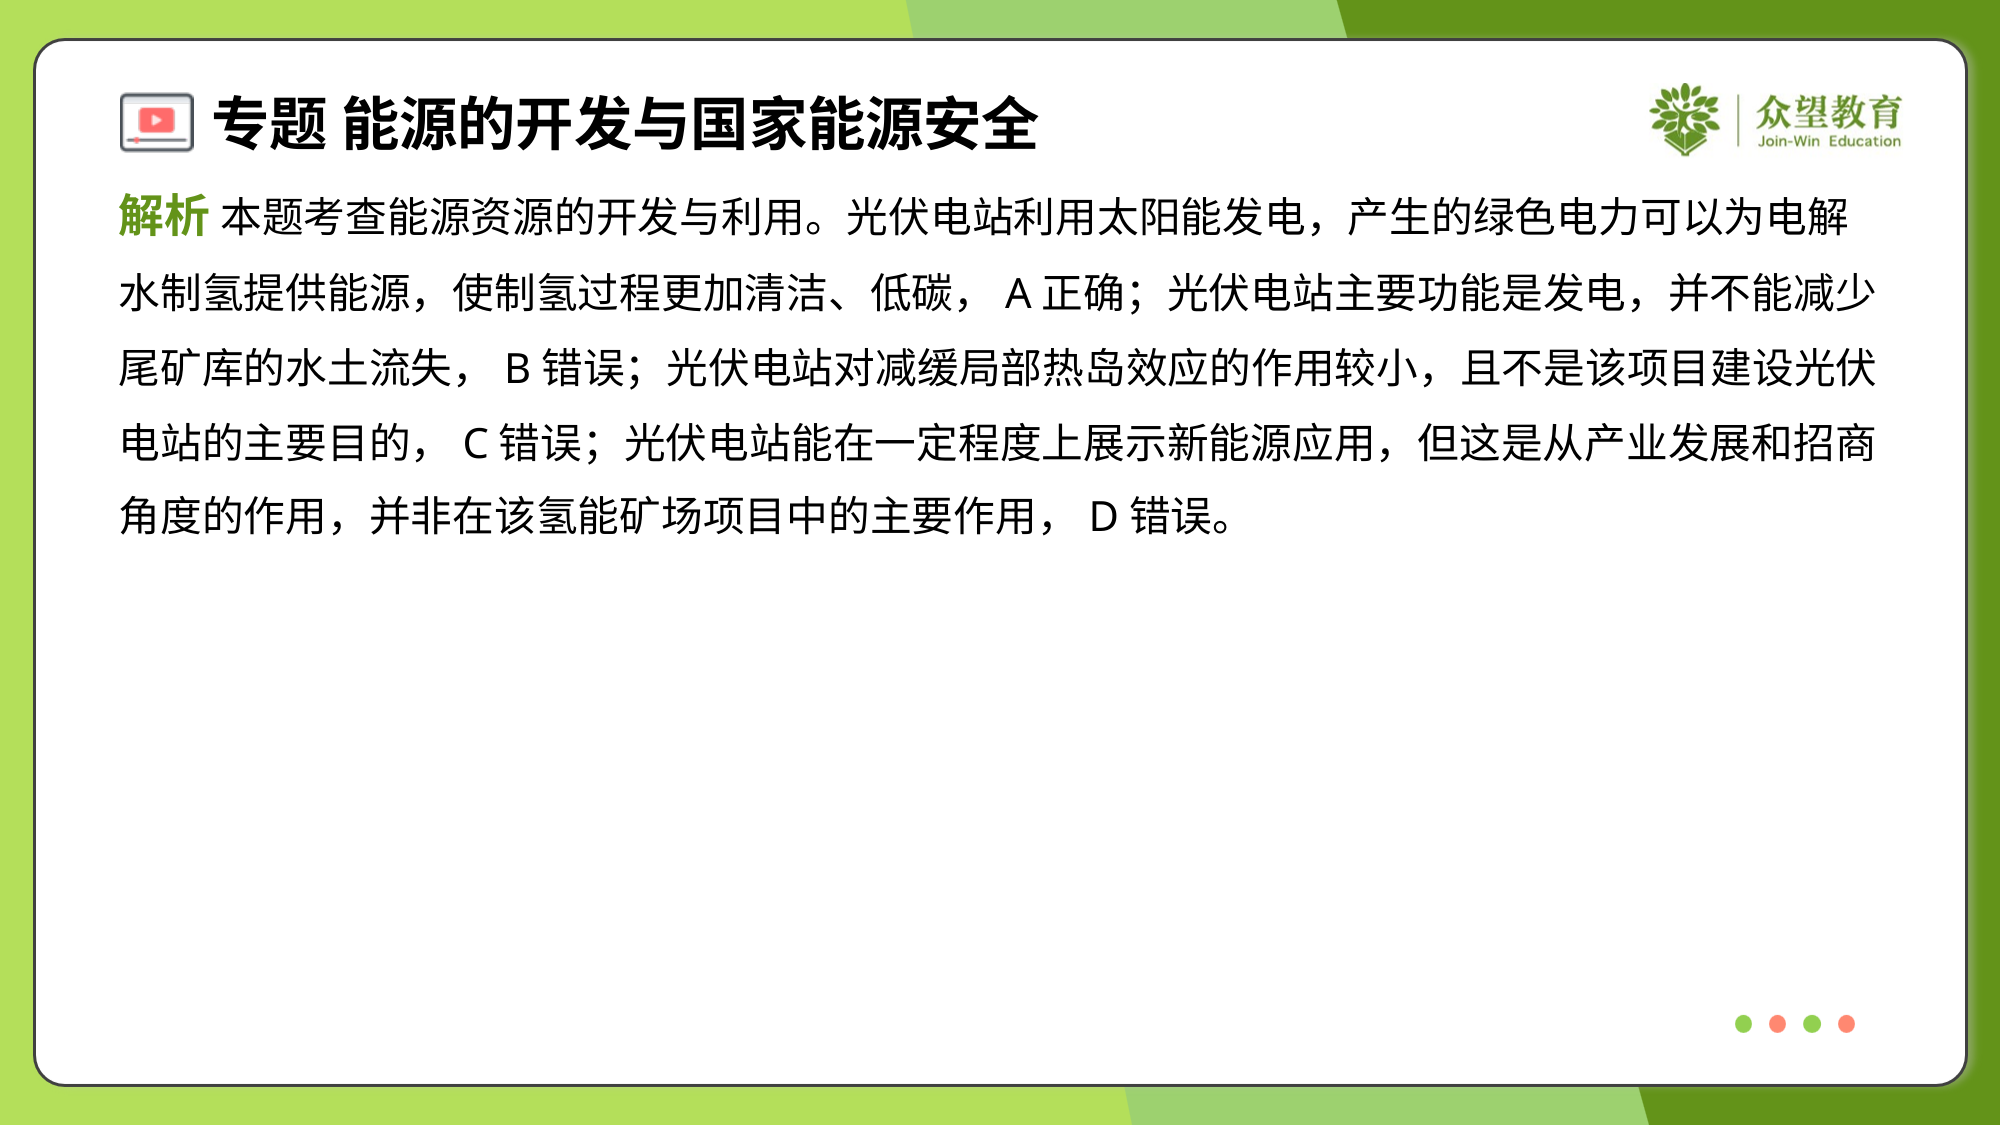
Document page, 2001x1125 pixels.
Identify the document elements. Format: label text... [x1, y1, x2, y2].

picture [0, 0, 2000, 1125]
text_box 解析 本题考查能源资源的开发与利用。光伏电站利用太阳能发电，产生的绿色电力可以为电解 水制氢提供能源，使制氢过程更加清洁、低碳，A正确；光伏电站主要功能是发电，并不能减少 尾矿库的水土流失，B错误；光伏电站对减缓局部热岛效应的作用较小，且不是该项目建设光伏 电站的主要目的，C错误；光伏电站能在一定程度上展示新能源应用，但这是从产业发展和招商 角度的作用，并非在该氢能矿场项目中的主要作用，D错误。 [118, 164, 1883, 533]
